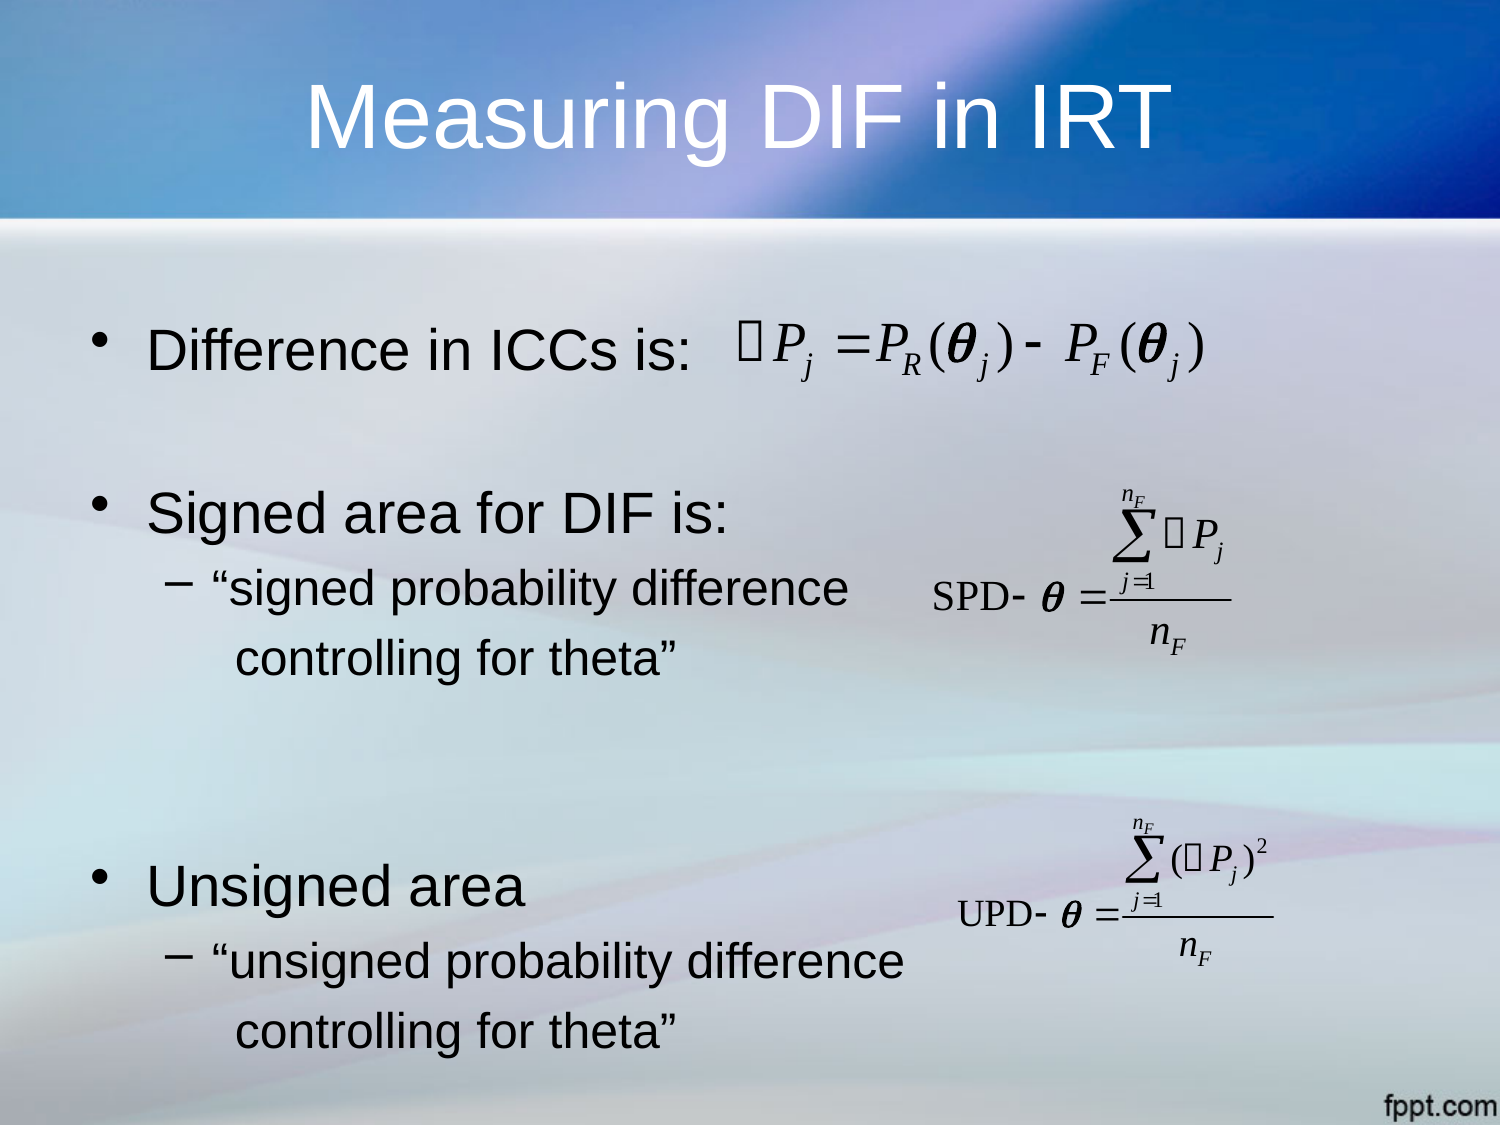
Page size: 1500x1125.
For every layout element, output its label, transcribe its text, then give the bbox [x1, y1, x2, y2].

list Difference in ICCs is: Signed area for DIF is: “signed probability difference controlling for theta” Unsigned area “unsigned probability difference controlling for theta” [75, 304, 1425, 1047]
title Measuring DIF in IRT [64, 31, 1415, 192]
picture [0, 0, 1500, 1125]
